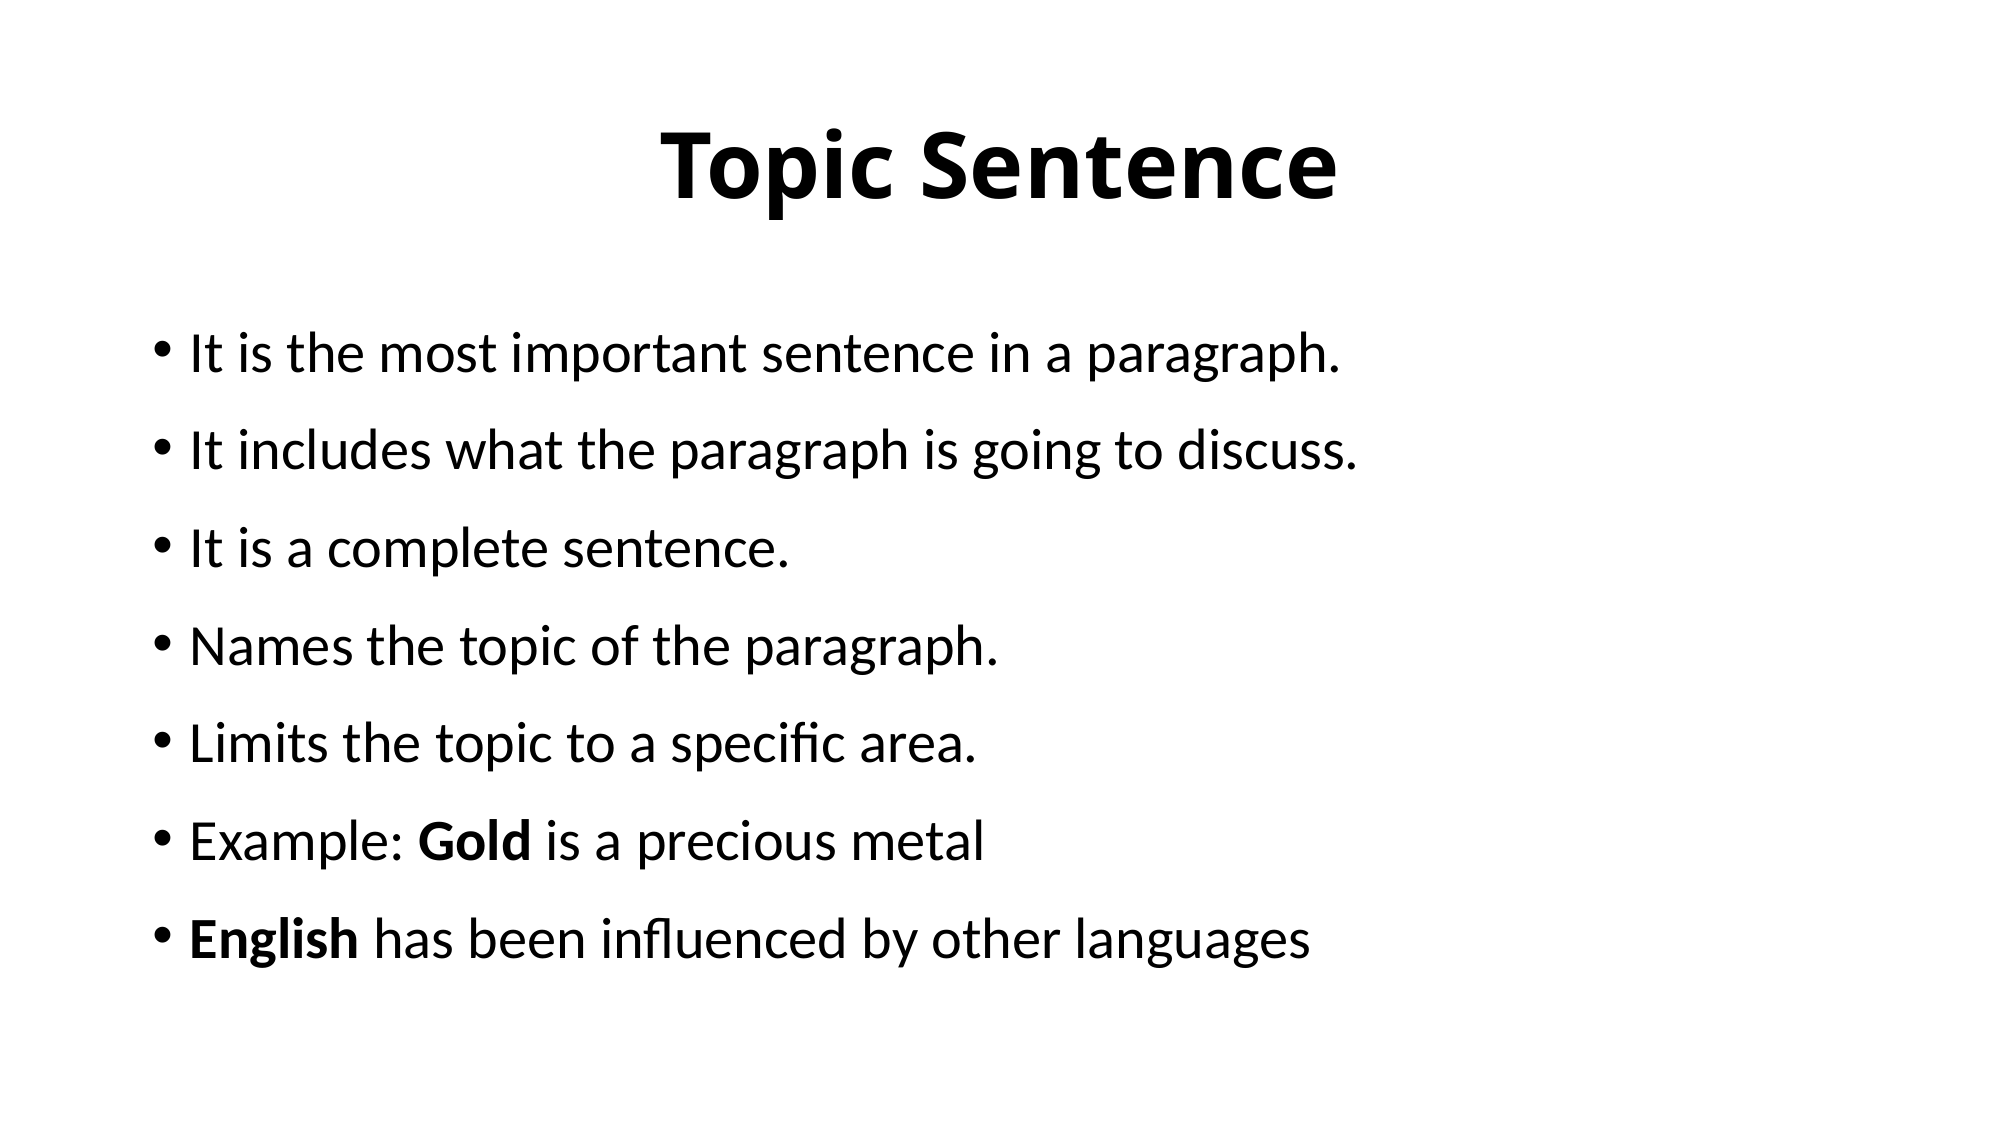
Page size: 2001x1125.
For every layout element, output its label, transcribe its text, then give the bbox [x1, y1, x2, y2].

title Topic Sentence [137, 59, 1863, 278]
list It is the most important sentence in a paragraph. It includes what the paragraph is going to discuss. It is a complete sentence. Names the topic of the paragraph. Limits the topic to a specific area. Example: Gold is a precious metal English has been influenced by other languages [137, 299, 1863, 1014]
